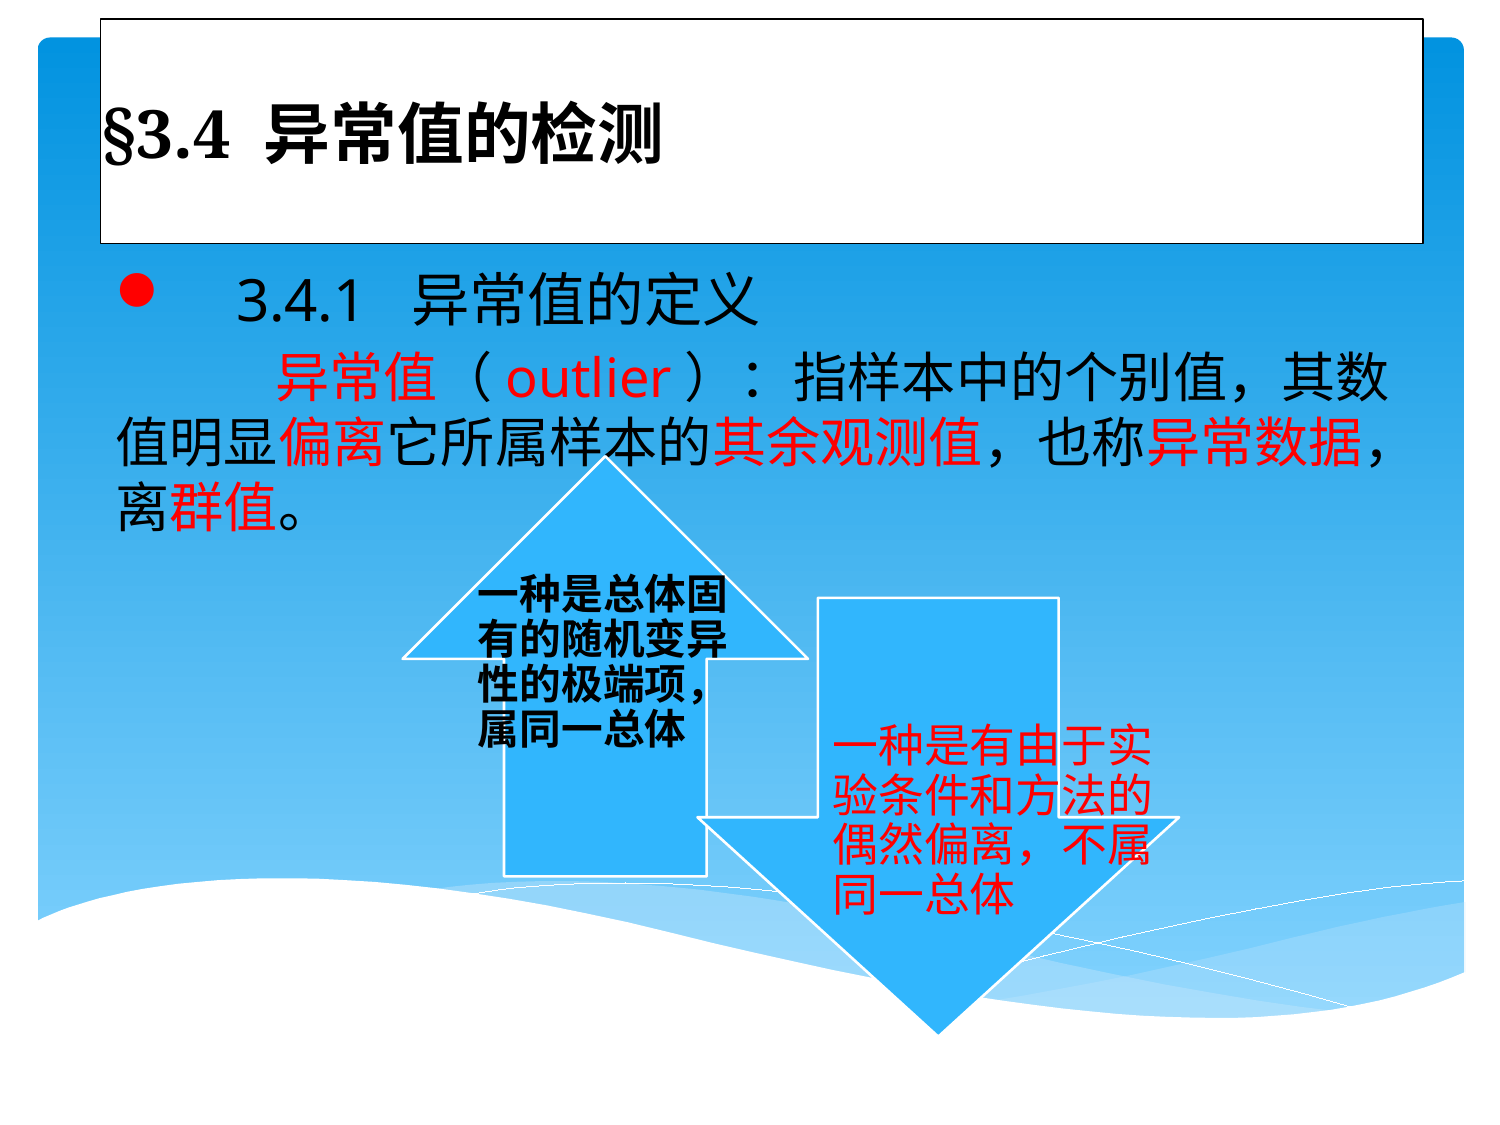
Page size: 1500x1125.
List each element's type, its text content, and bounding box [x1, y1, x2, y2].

title §3.4 异常值的检测 [100, 19, 1424, 244]
subtitle 3.4.1 异常值的定义 异常值（outlier）：指样本中的个别值，其数值明显偏离它所属样本的其余观测值，也称异常数据，离群值。 [100, 255, 1459, 1012]
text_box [442, 467, 1180, 1038]
